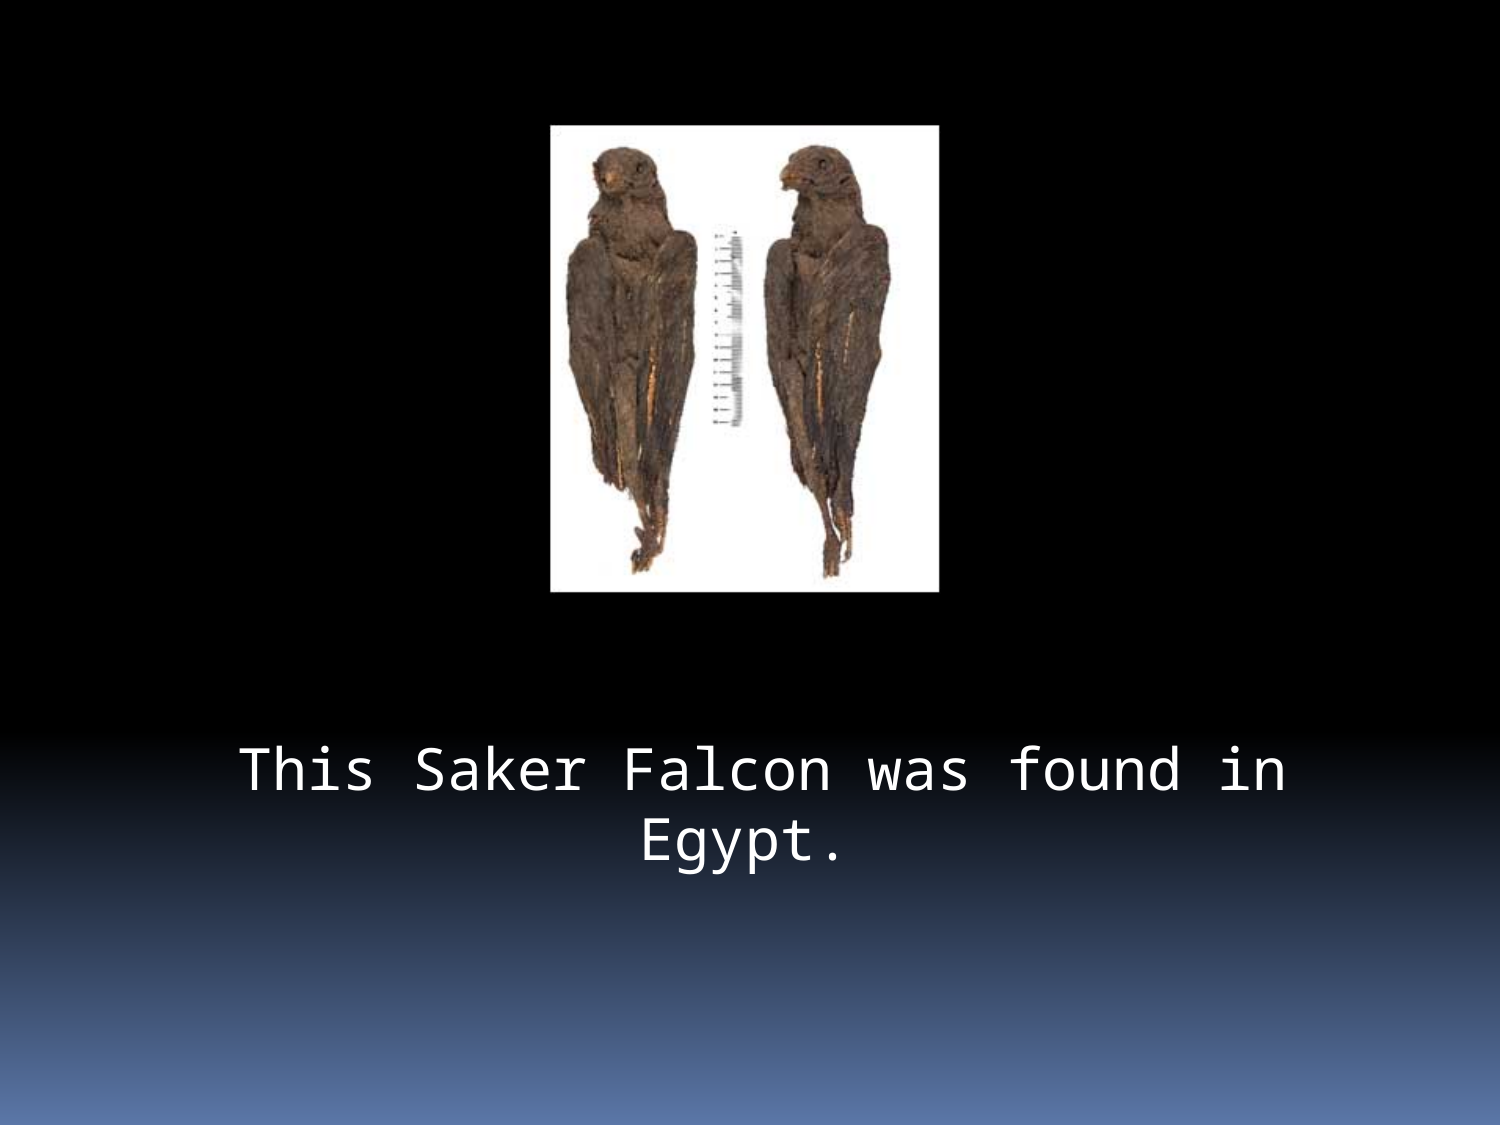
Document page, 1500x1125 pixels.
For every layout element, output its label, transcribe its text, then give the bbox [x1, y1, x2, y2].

picture [549, 124, 942, 595]
text_box This Saker Falcon was found in Egypt. [212, 724, 1313, 880]
